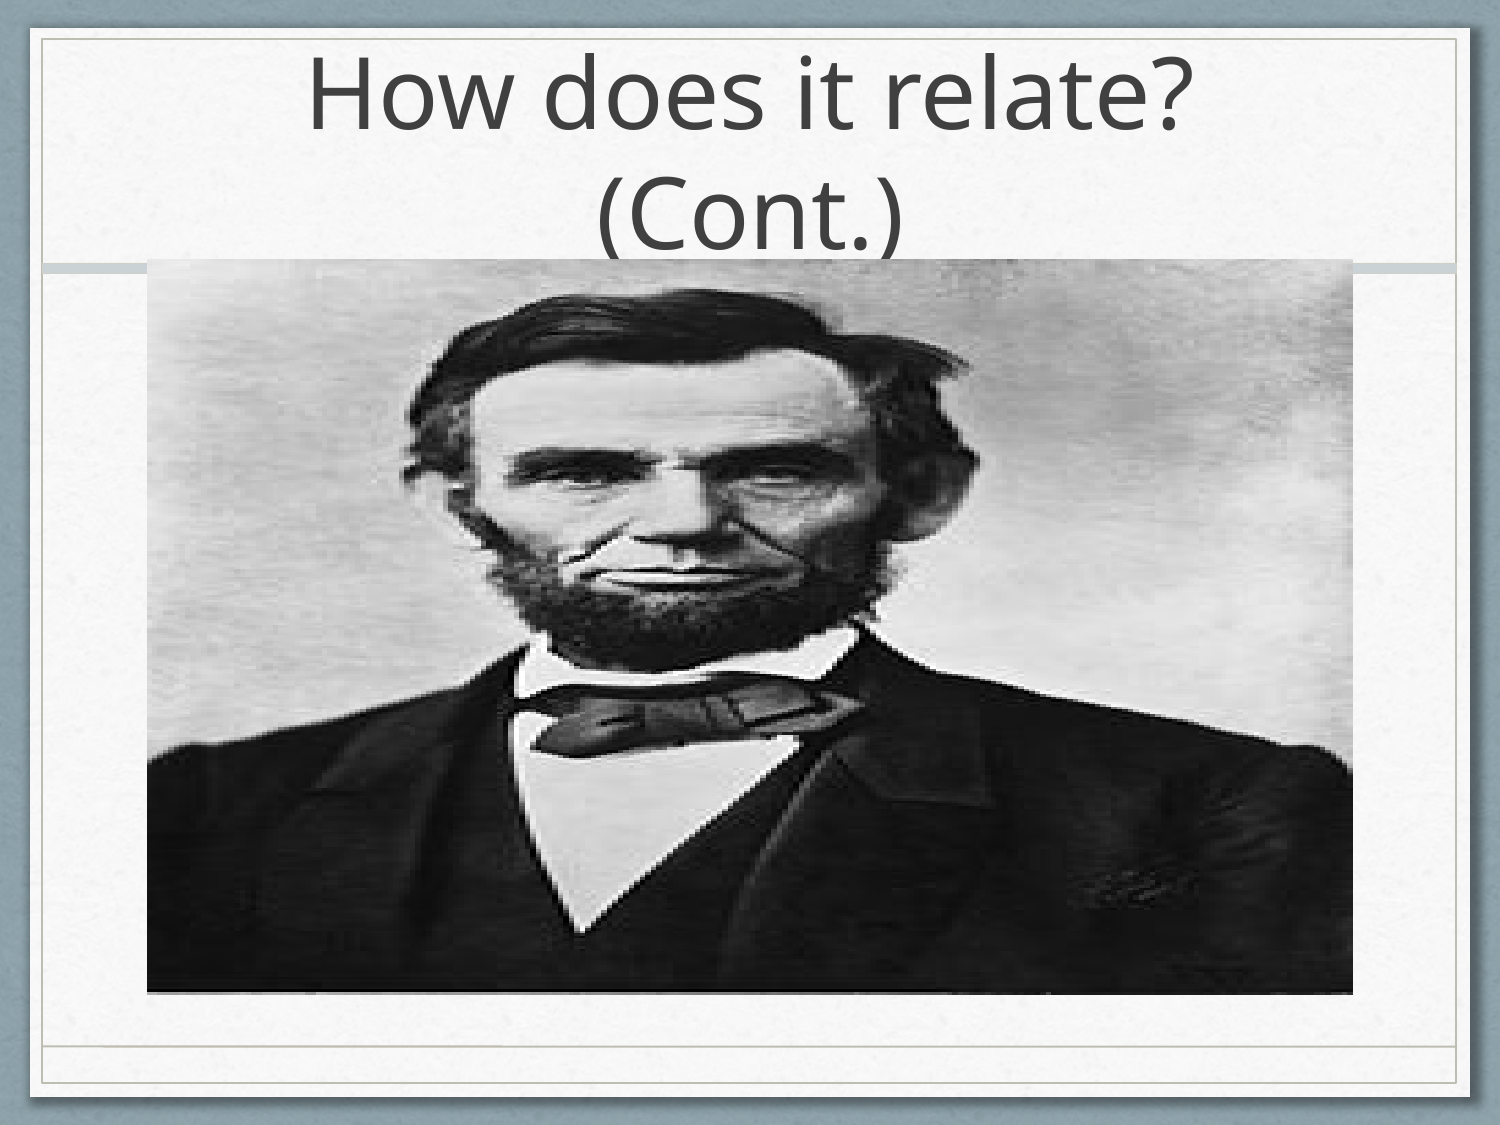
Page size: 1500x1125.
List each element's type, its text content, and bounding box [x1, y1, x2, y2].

title How does it relate? (Cont.) [147, 40, 1353, 253]
picture [30, 28, 1470, 1097]
